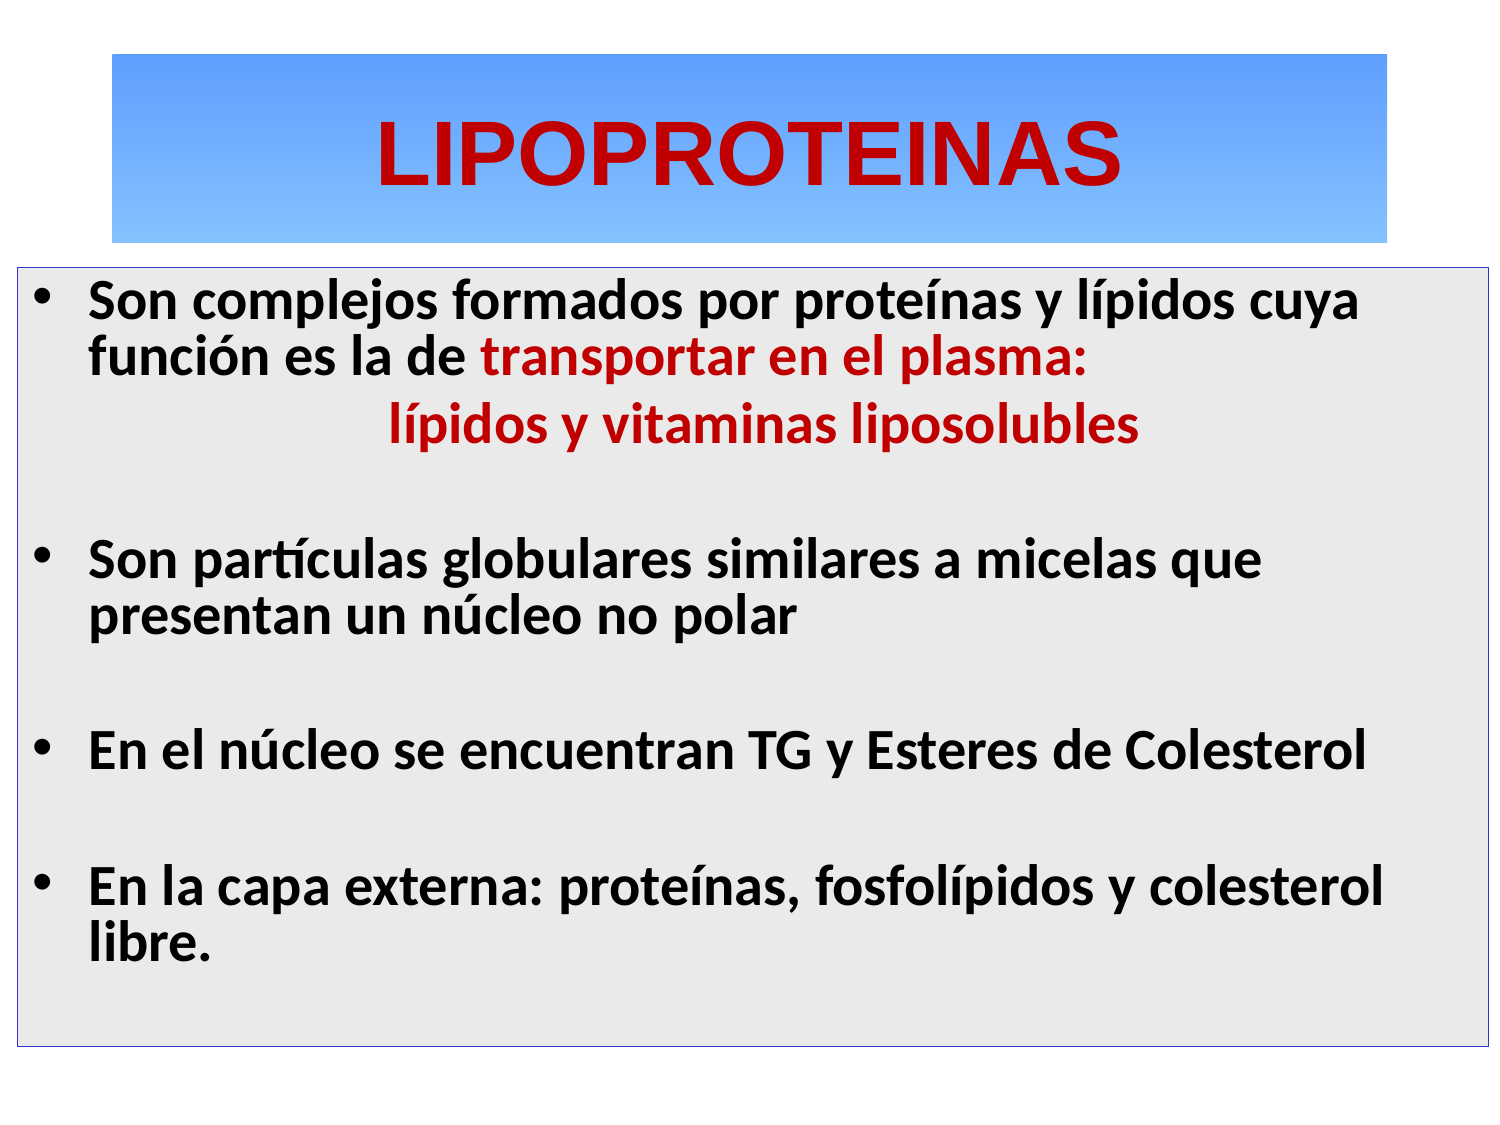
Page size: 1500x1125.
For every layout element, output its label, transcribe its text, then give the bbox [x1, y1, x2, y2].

list Son complejos formados por proteínas y lípidos cuya función es la de transportar en el plasma: lípidos y vitaminas liposolubles Son partículas globulares similares a micelas que presentan un núcleo no polar En el núcleo se encuentran TG y Esteres de Colesterol En la capa externa: proteínas, fosfolípidos y colesterol libre. [17, 267, 1489, 1047]
title LIPOPROTEINAS [112, 54, 1388, 243]
